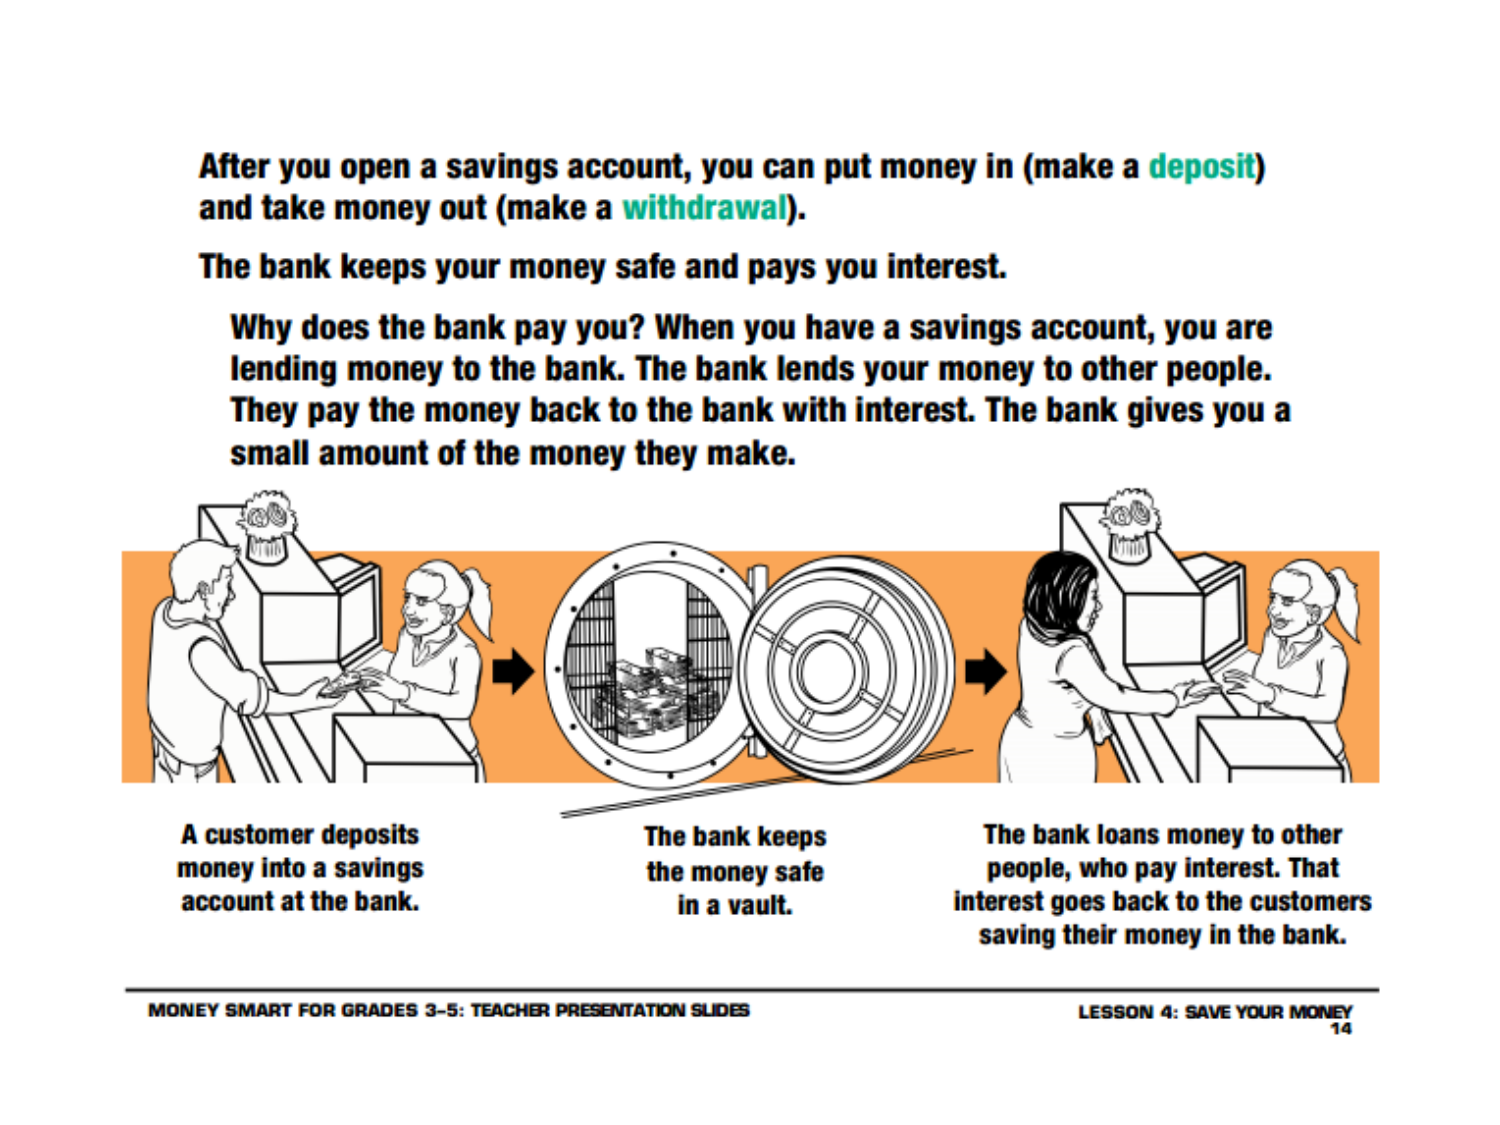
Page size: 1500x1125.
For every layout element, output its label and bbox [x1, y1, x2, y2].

picture [87, 39, 1426, 1076]
